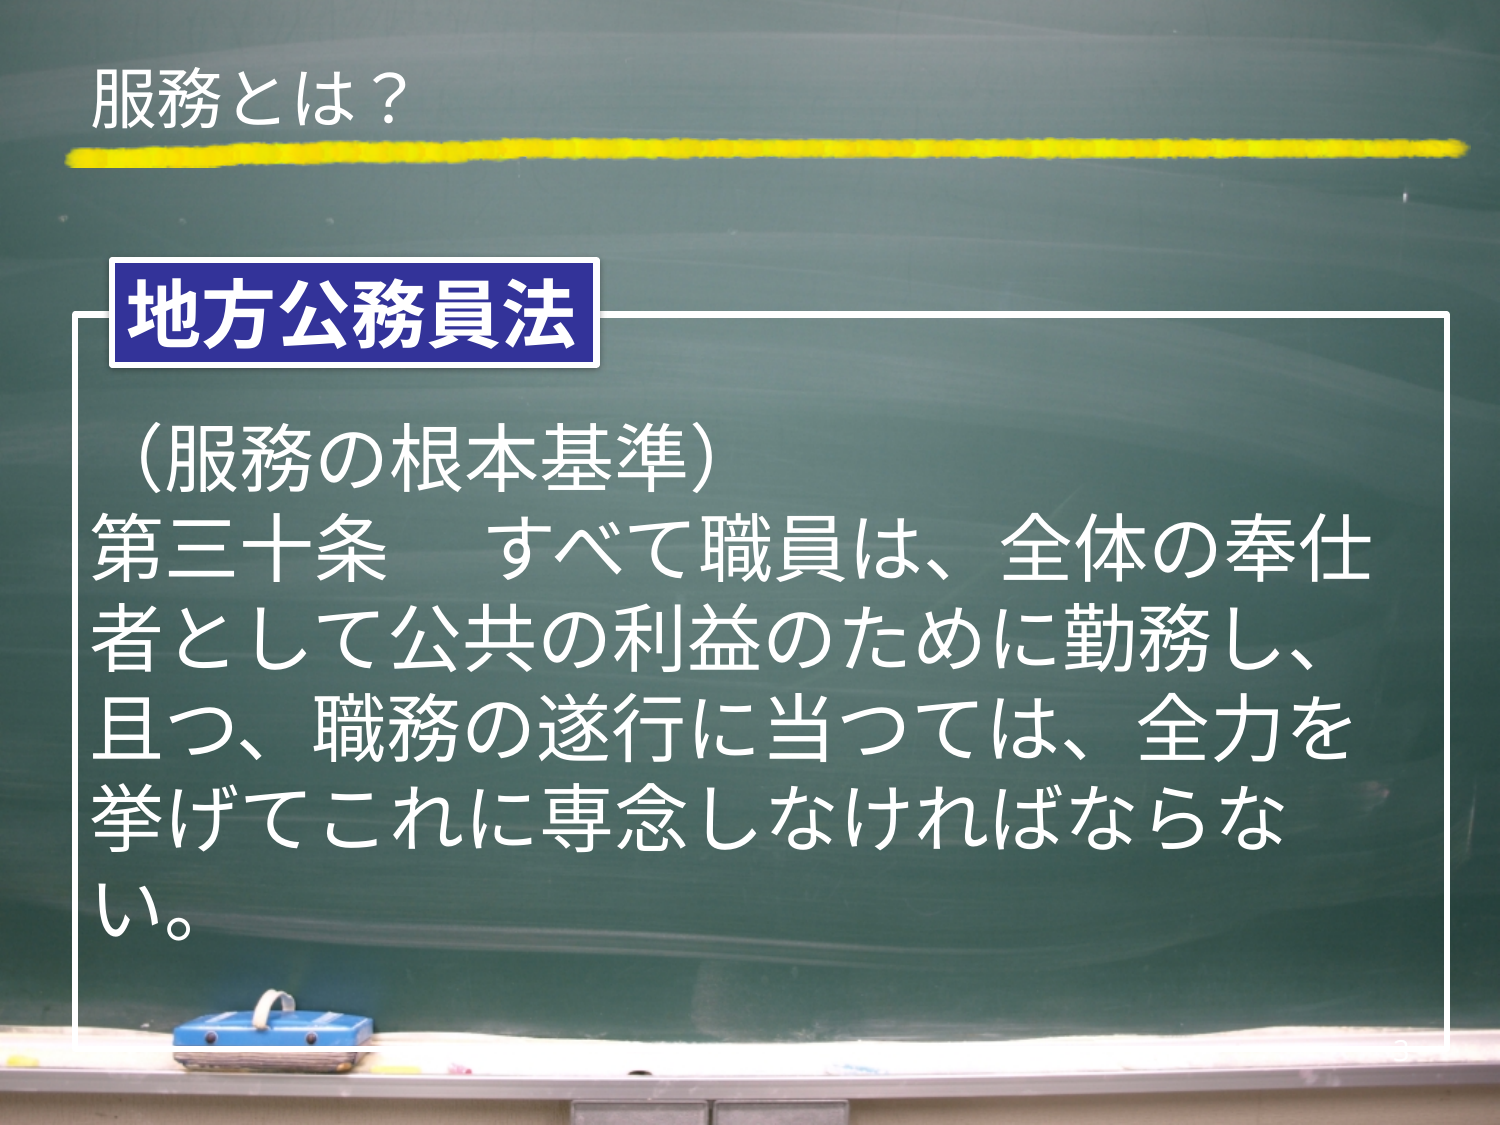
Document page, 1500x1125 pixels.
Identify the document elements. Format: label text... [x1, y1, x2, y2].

title 服務とは？ [75, 45, 1425, 149]
text_box （服務の根本基準） 第三十条 すべて職員は、全体の奉仕者として公共の利益のために勤務し、且つ、職務の遂行に当つては、全力を挙げてこれに専念しなければならない。 [75, 314, 1447, 1050]
picture [0, 0, 1500, 1125]
text_box 地方公務員法 [109, 257, 600, 368]
slide_number 3 [1074, 1024, 1425, 1103]
